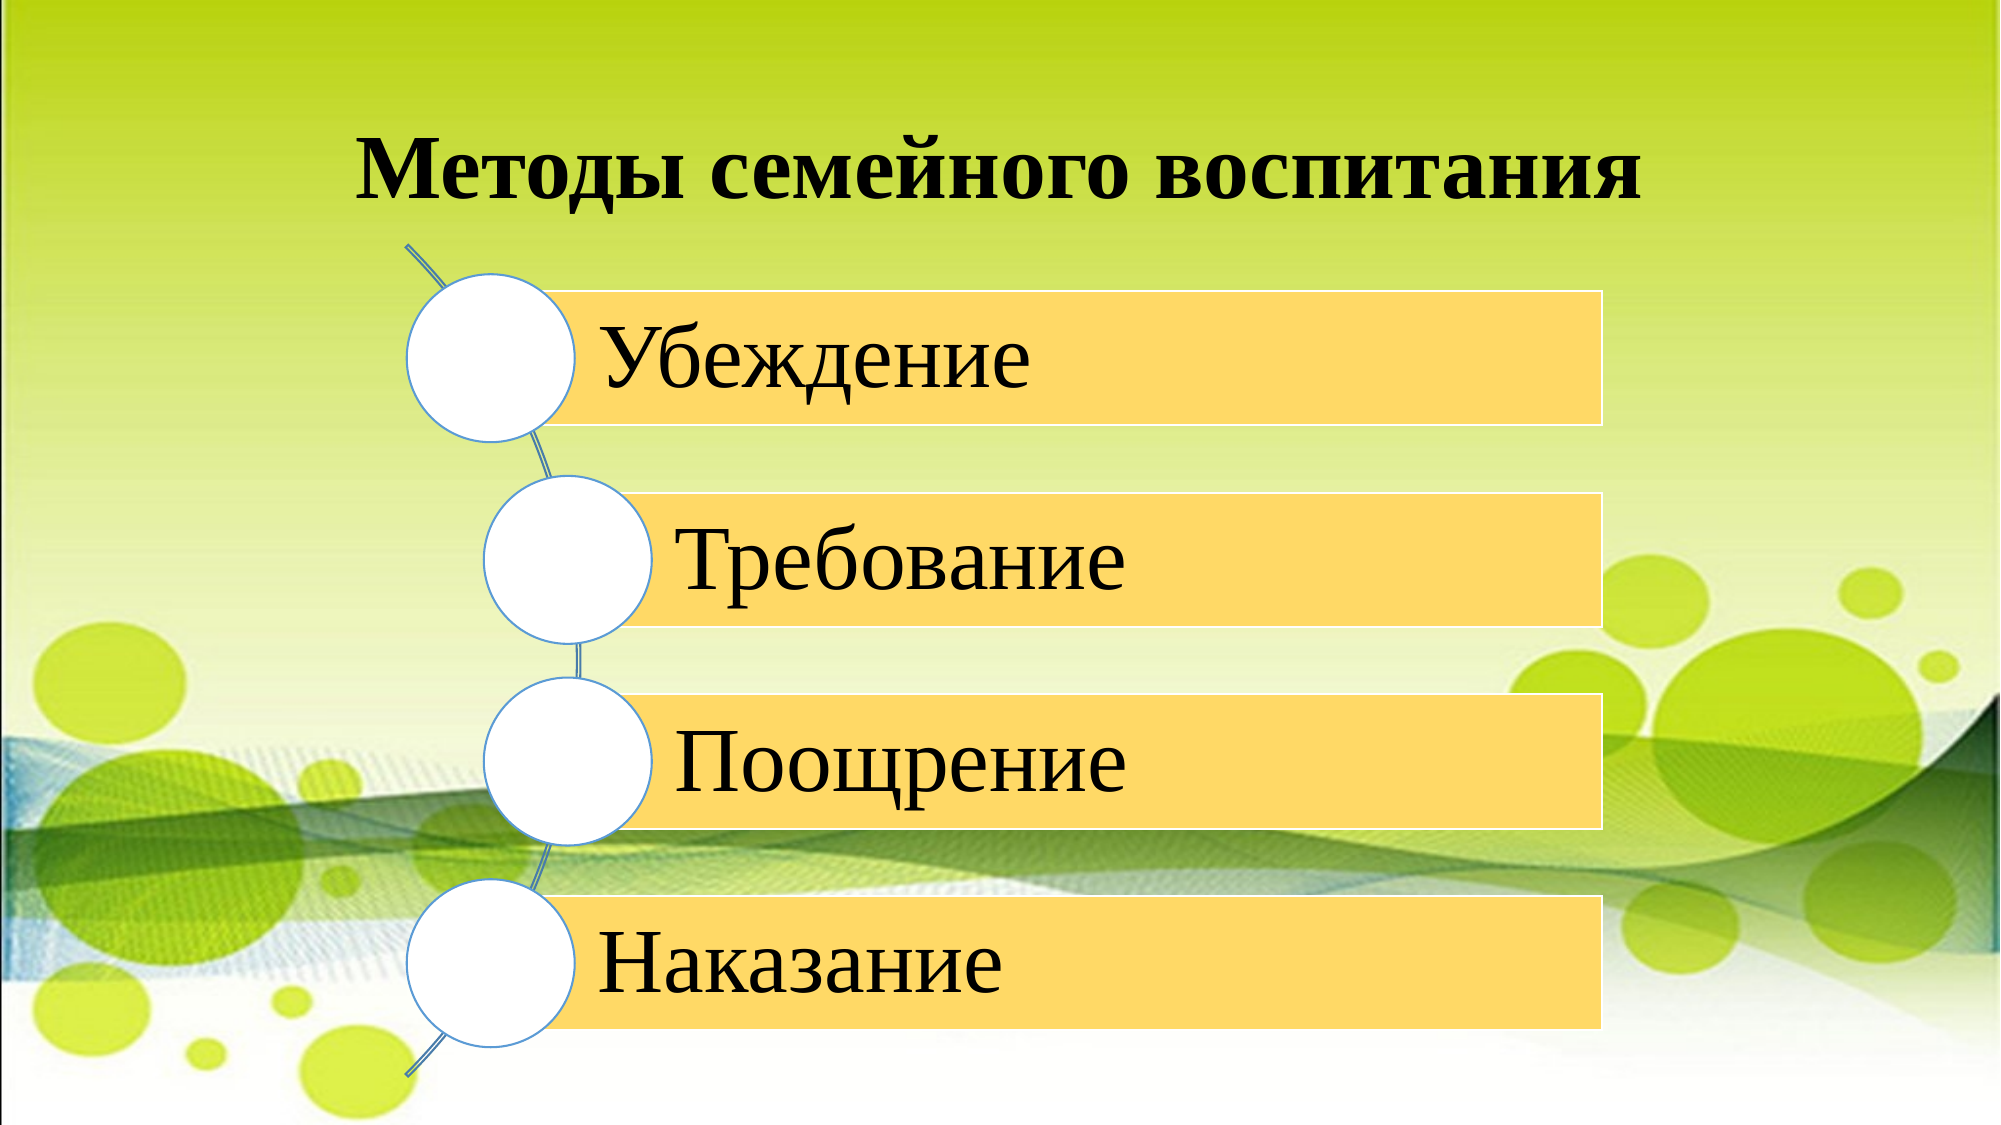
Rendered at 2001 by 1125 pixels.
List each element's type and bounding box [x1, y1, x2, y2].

picture [0, 0, 2000, 1125]
list [392, 223, 1615, 1098]
